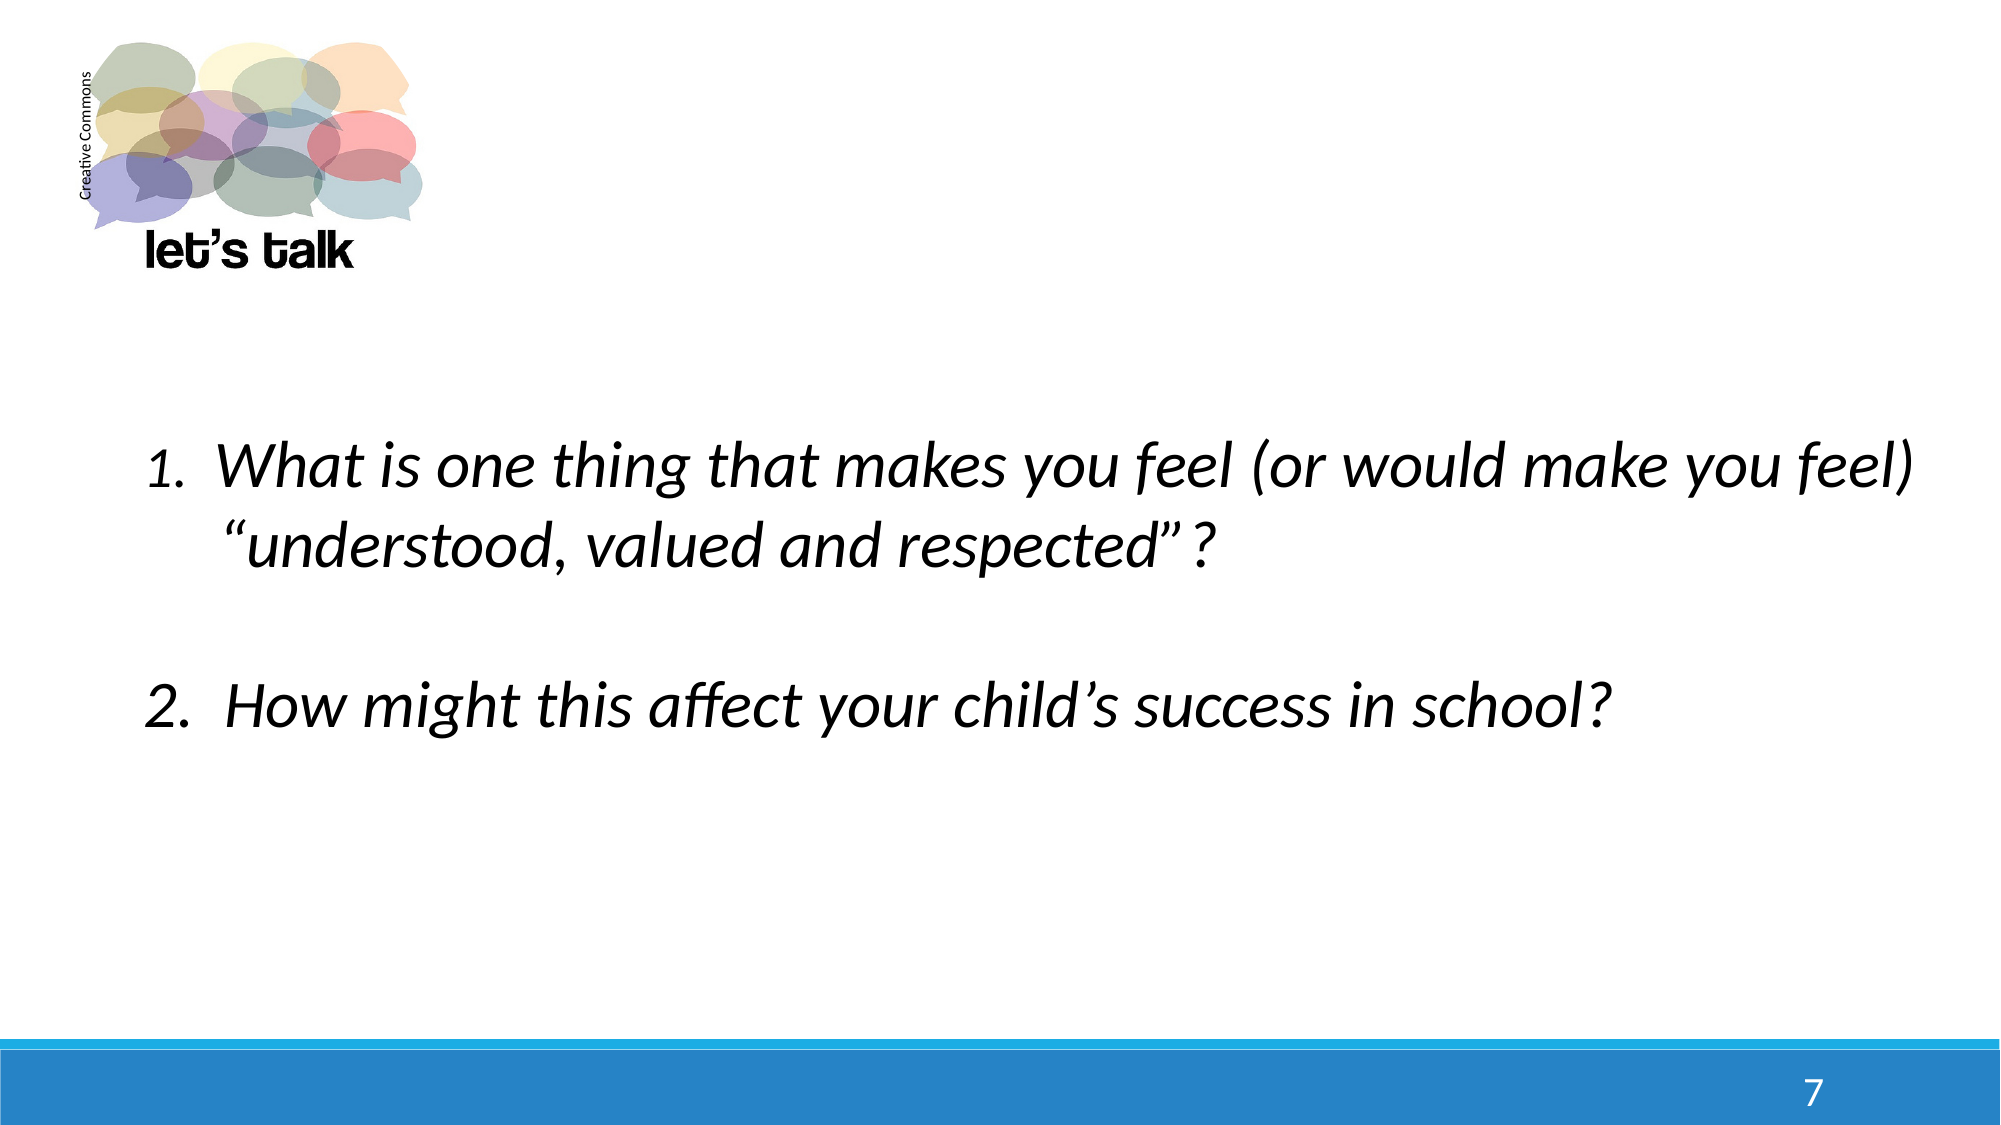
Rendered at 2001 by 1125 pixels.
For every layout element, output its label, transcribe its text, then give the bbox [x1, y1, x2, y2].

text_box 1. What is one thing that makes you feel (or would make you feel) “understood, valued and respected”? 2. How might this affect your child’s success in school? [129, 413, 1968, 749]
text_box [66, 36, 431, 300]
slide_number 7 [1624, 1059, 1840, 1120]
